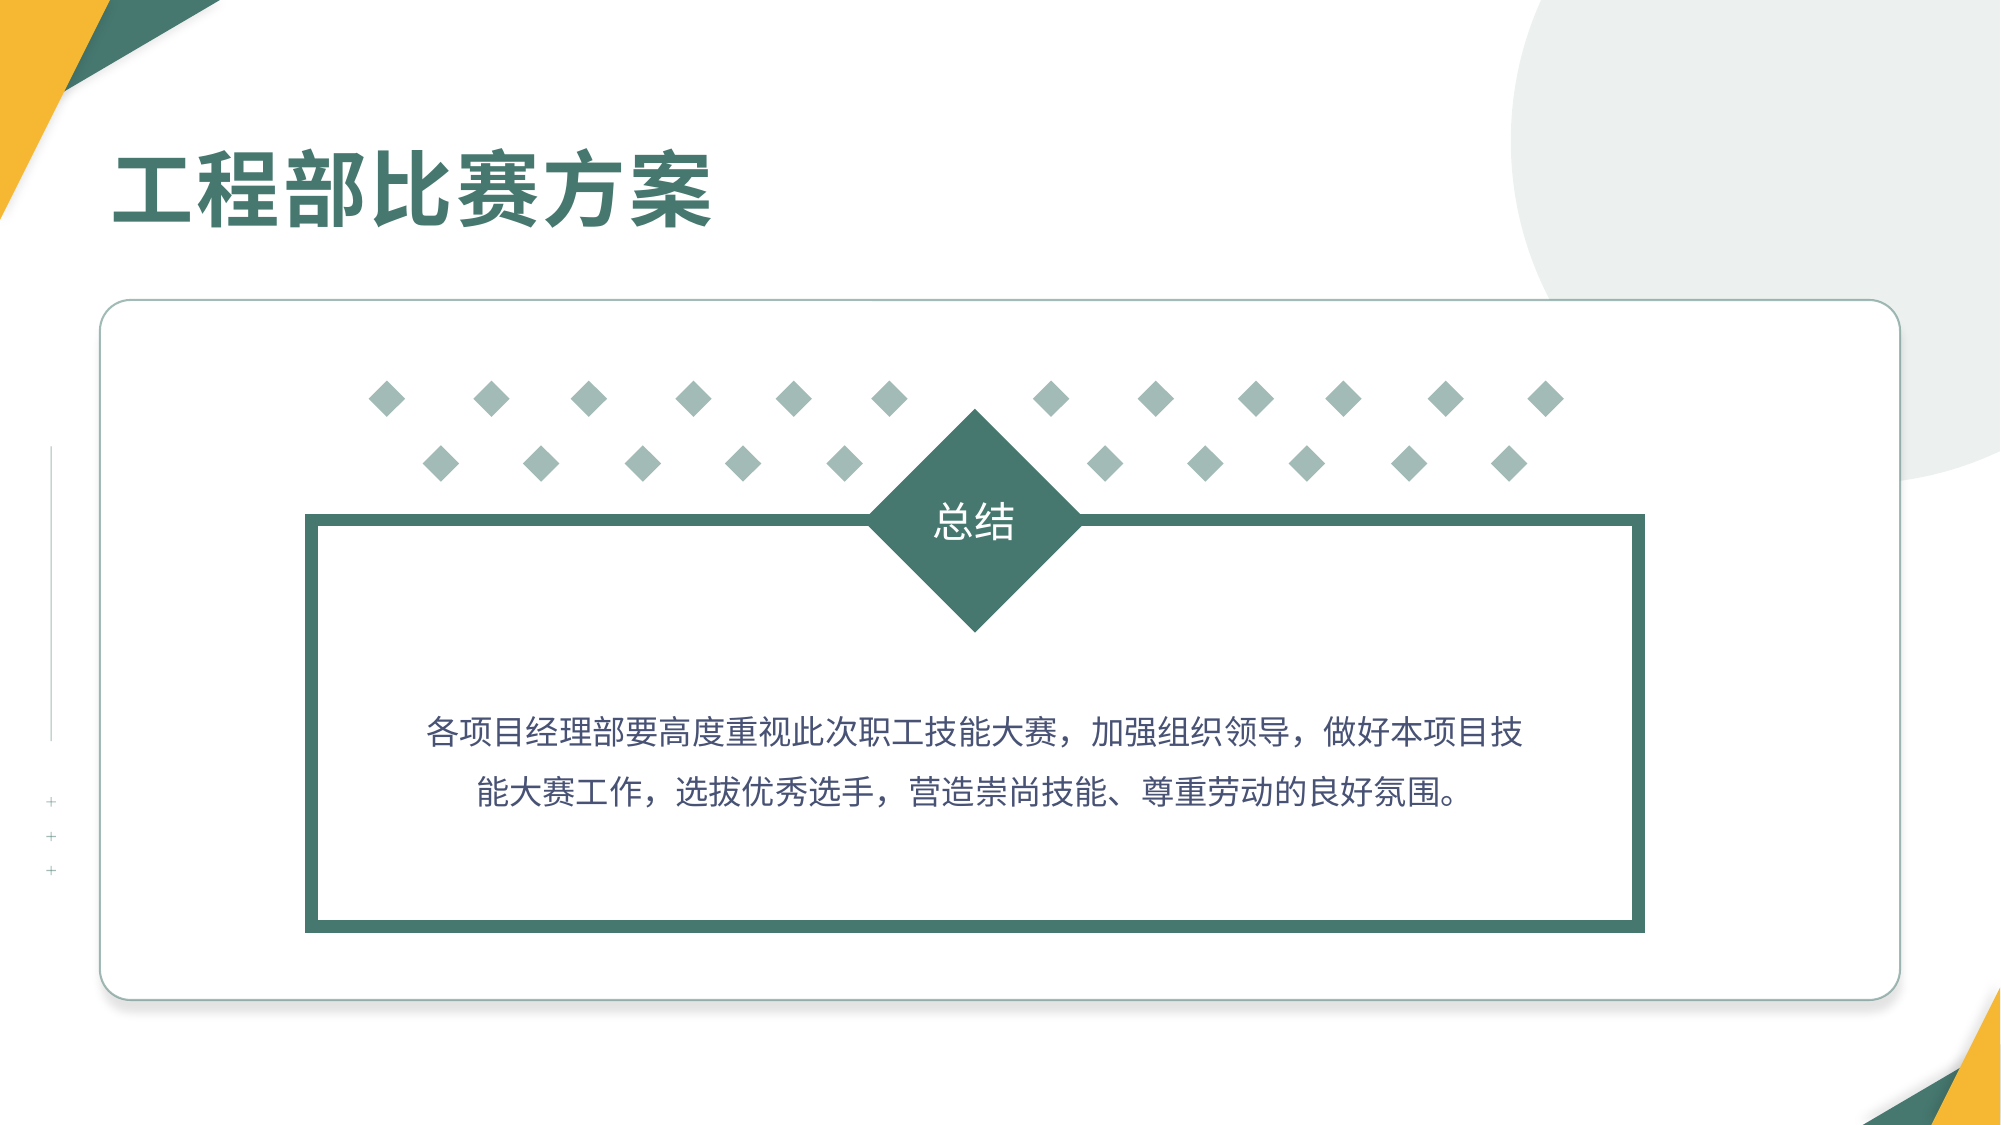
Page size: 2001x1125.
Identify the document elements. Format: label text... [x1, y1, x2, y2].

text_box [1236, 379, 1276, 408]
text_box [1136, 379, 1176, 408]
text_box [1525, 379, 1566, 408]
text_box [46, 446, 56, 876]
text_box [774, 379, 814, 408]
text_box [1031, 379, 1071, 408]
text_box [98, 298, 1902, 1002]
text_box [367, 379, 407, 408]
text_box [1323, 379, 1364, 408]
text_box 工程部比赛方案 [99, 125, 1525, 250]
text_box [1426, 379, 1466, 408]
text_box [673, 379, 714, 408]
text_box [869, 379, 910, 408]
text_box [569, 379, 609, 408]
text_box [1510, 0, 2000, 482]
text_box [471, 379, 512, 408]
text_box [311, 408, 1639, 927]
